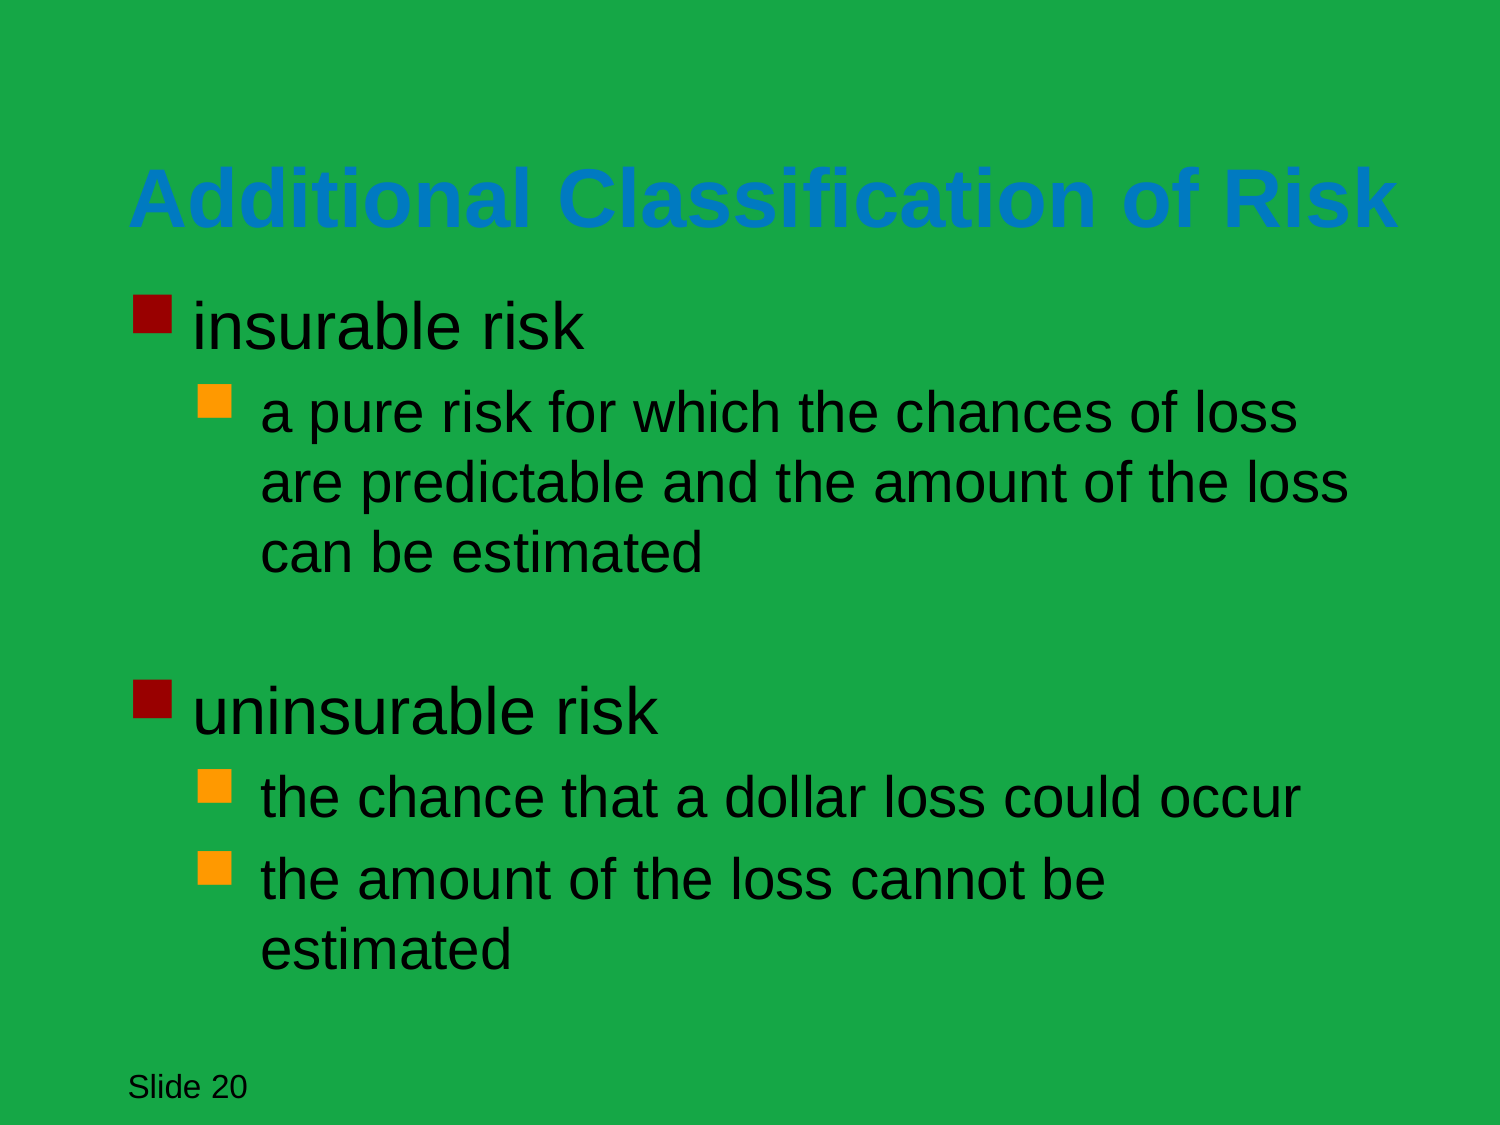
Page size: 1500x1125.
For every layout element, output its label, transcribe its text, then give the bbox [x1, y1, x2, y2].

title Additional Classification of Risk [112, 99, 1425, 288]
slide_number Slide 20 [112, 1037, 425, 1113]
list insurable risk a pure risk for which the chances of loss are predictable and the amount of the loss can be estimated uninsurable risk the chance that a dollar loss could occur the amount of the loss cannot be estimated [112, 288, 1388, 1028]
